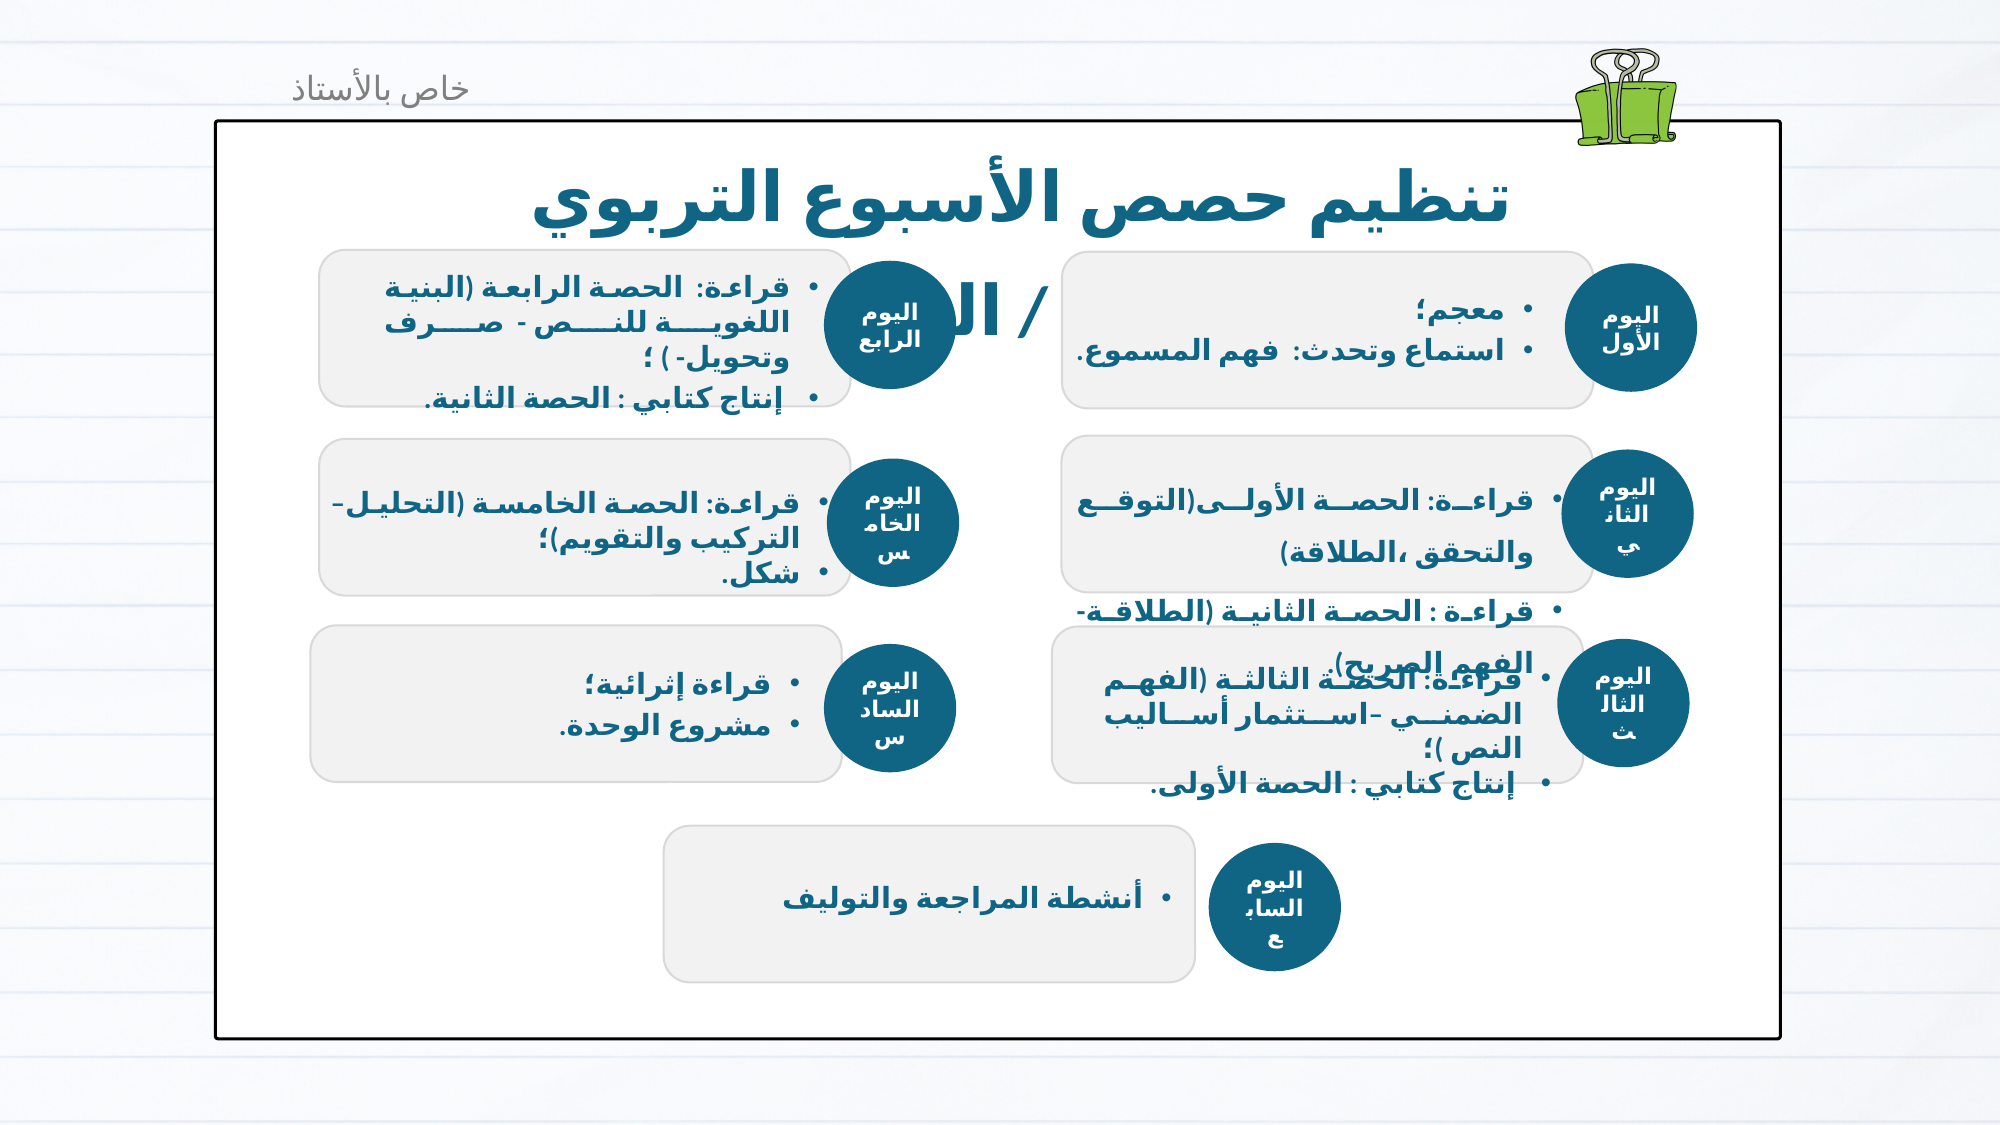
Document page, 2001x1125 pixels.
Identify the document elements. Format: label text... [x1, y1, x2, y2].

text_box [0, 0, 2000, 1125]
text_box [1575, 48, 1677, 120]
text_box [215, 120, 1781, 1039]
text_box خاص بالأستاذ [237, 59, 525, 115]
